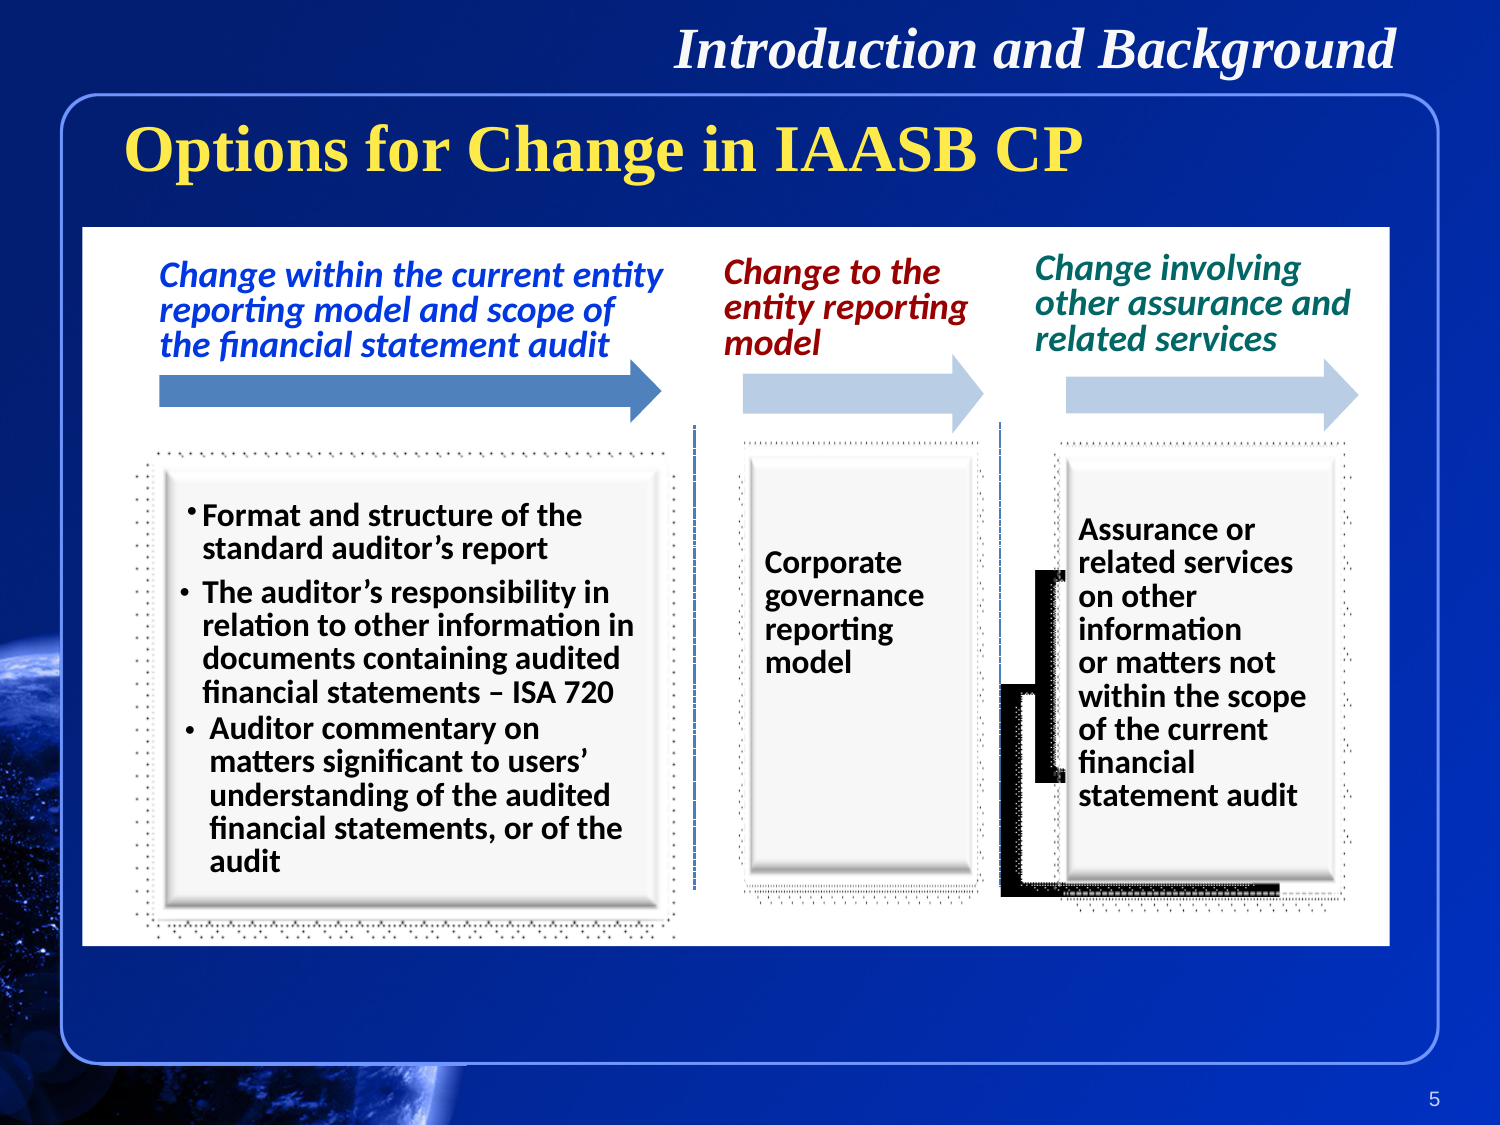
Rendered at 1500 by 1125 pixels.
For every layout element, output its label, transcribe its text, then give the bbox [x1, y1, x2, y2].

picture [0, 0, 1500, 1125]
text_box 5 [1414, 1077, 1460, 1118]
list [77, 216, 1424, 1071]
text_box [81, 226, 1390, 966]
title Introduction and Background [0, 0, 1414, 92]
list Options for Change in IAASB CP [107, 96, 1411, 194]
